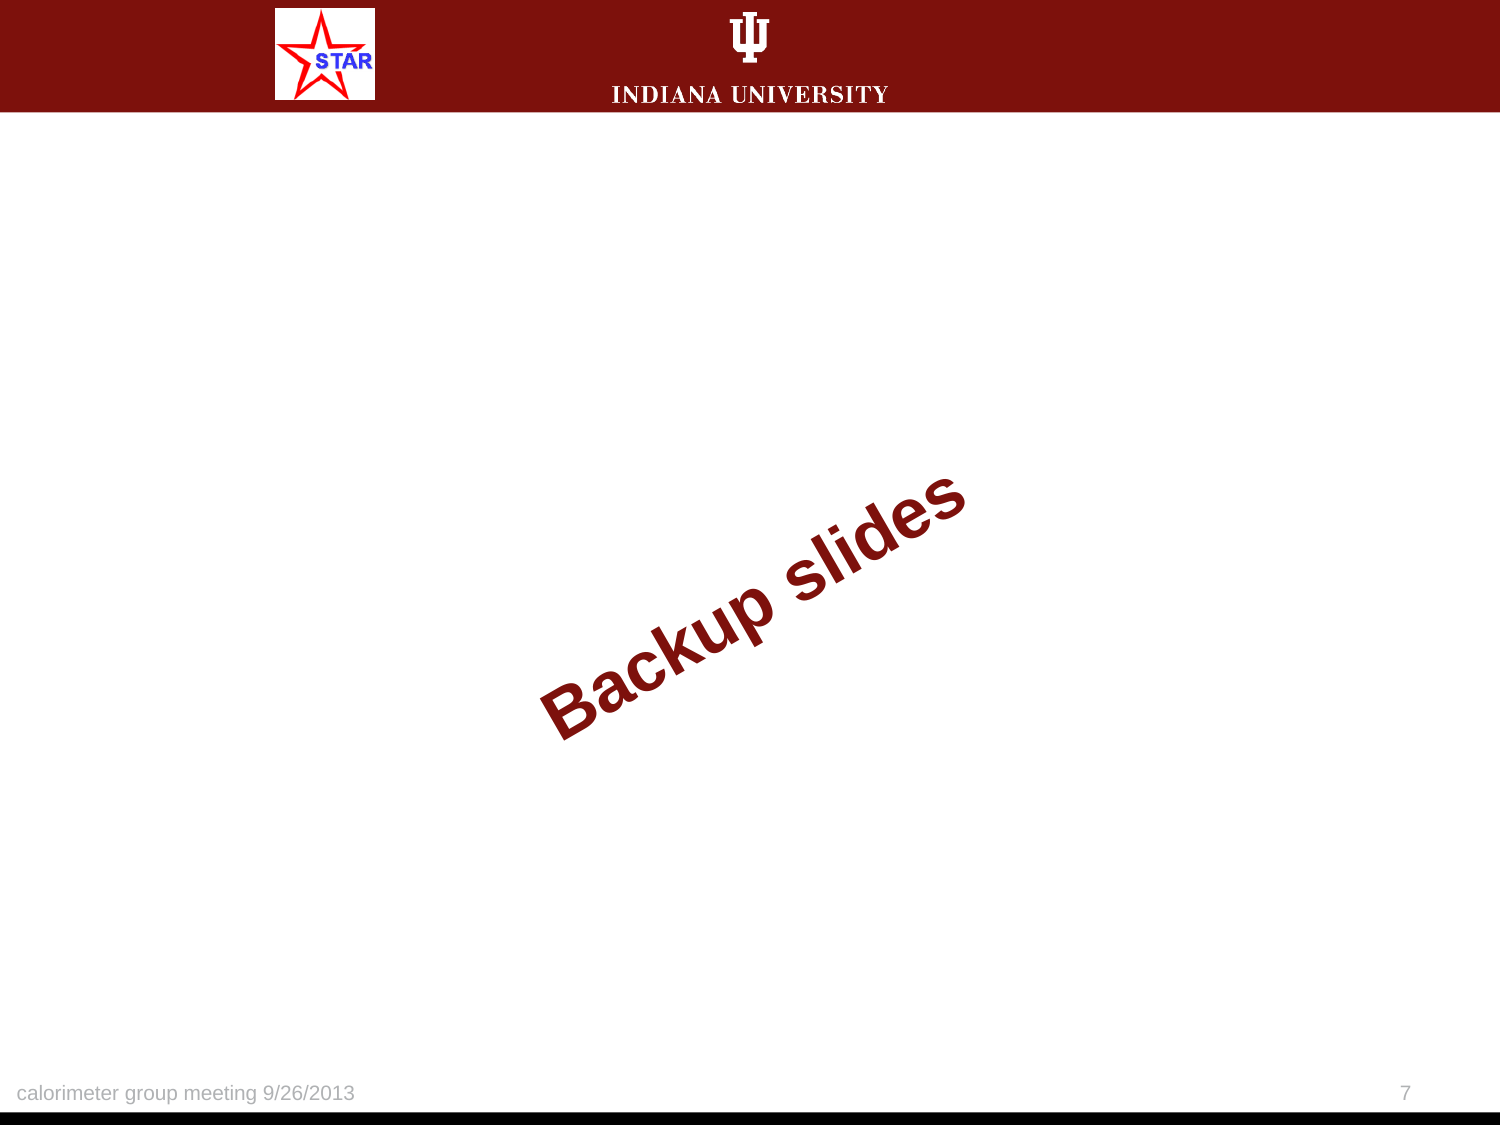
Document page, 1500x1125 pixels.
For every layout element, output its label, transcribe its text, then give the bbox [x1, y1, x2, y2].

picture [612, 12, 888, 103]
title Backup slides [150, 223, 1354, 977]
picture [275, 8, 375, 100]
